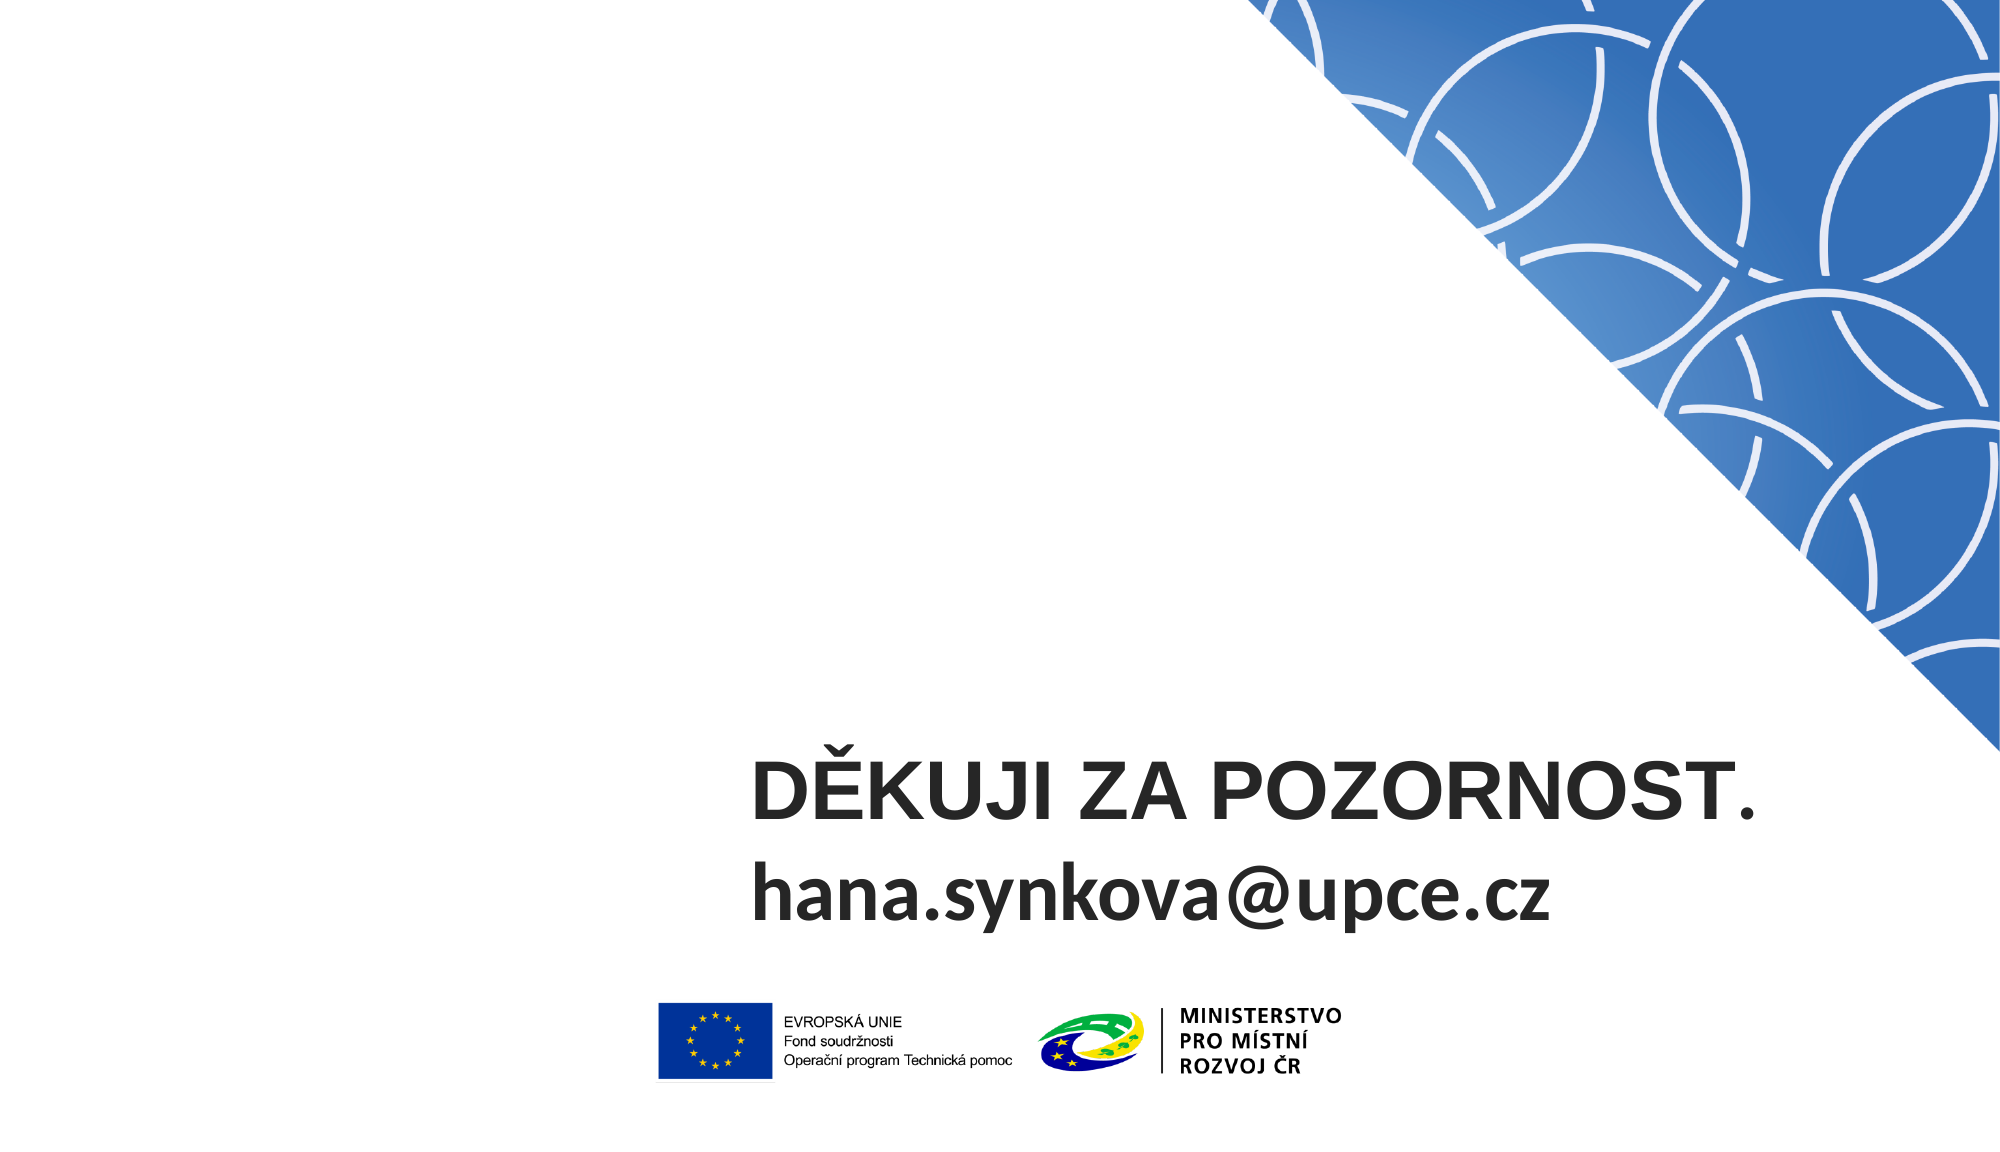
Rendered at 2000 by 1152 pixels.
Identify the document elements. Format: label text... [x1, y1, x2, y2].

picture [633, 977, 1366, 1104]
text_box DĚKUJI ZA POZORNOST. hana.synkova@upce.cz [735, 729, 1774, 945]
picture [1246, 0, 2000, 753]
